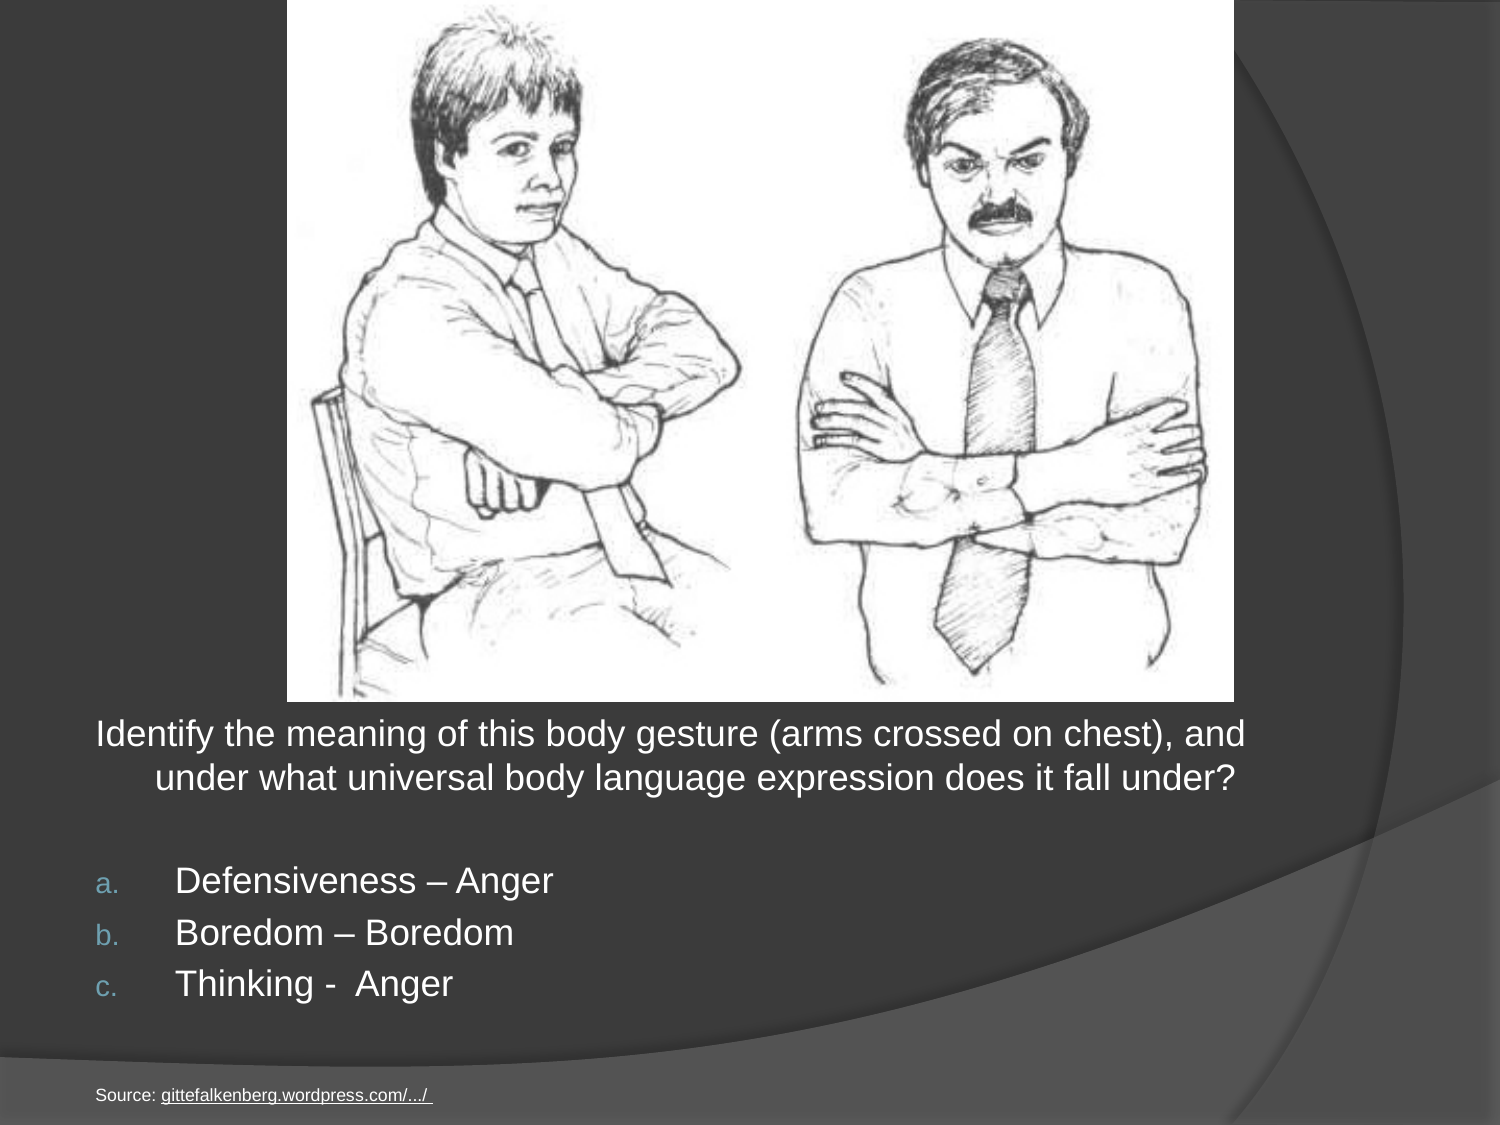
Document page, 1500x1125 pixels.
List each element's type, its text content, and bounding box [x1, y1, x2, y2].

list Identify the meaning of this body gesture (arms crossed on chest), and under what universal body language expression does it fall under? Defensiveness – Anger Boredom – Boredom Thinking - Anger Source: gittefalkenberg.wordpress.com/.../ [75, 702, 1300, 1125]
picture [287, 0, 1234, 703]
